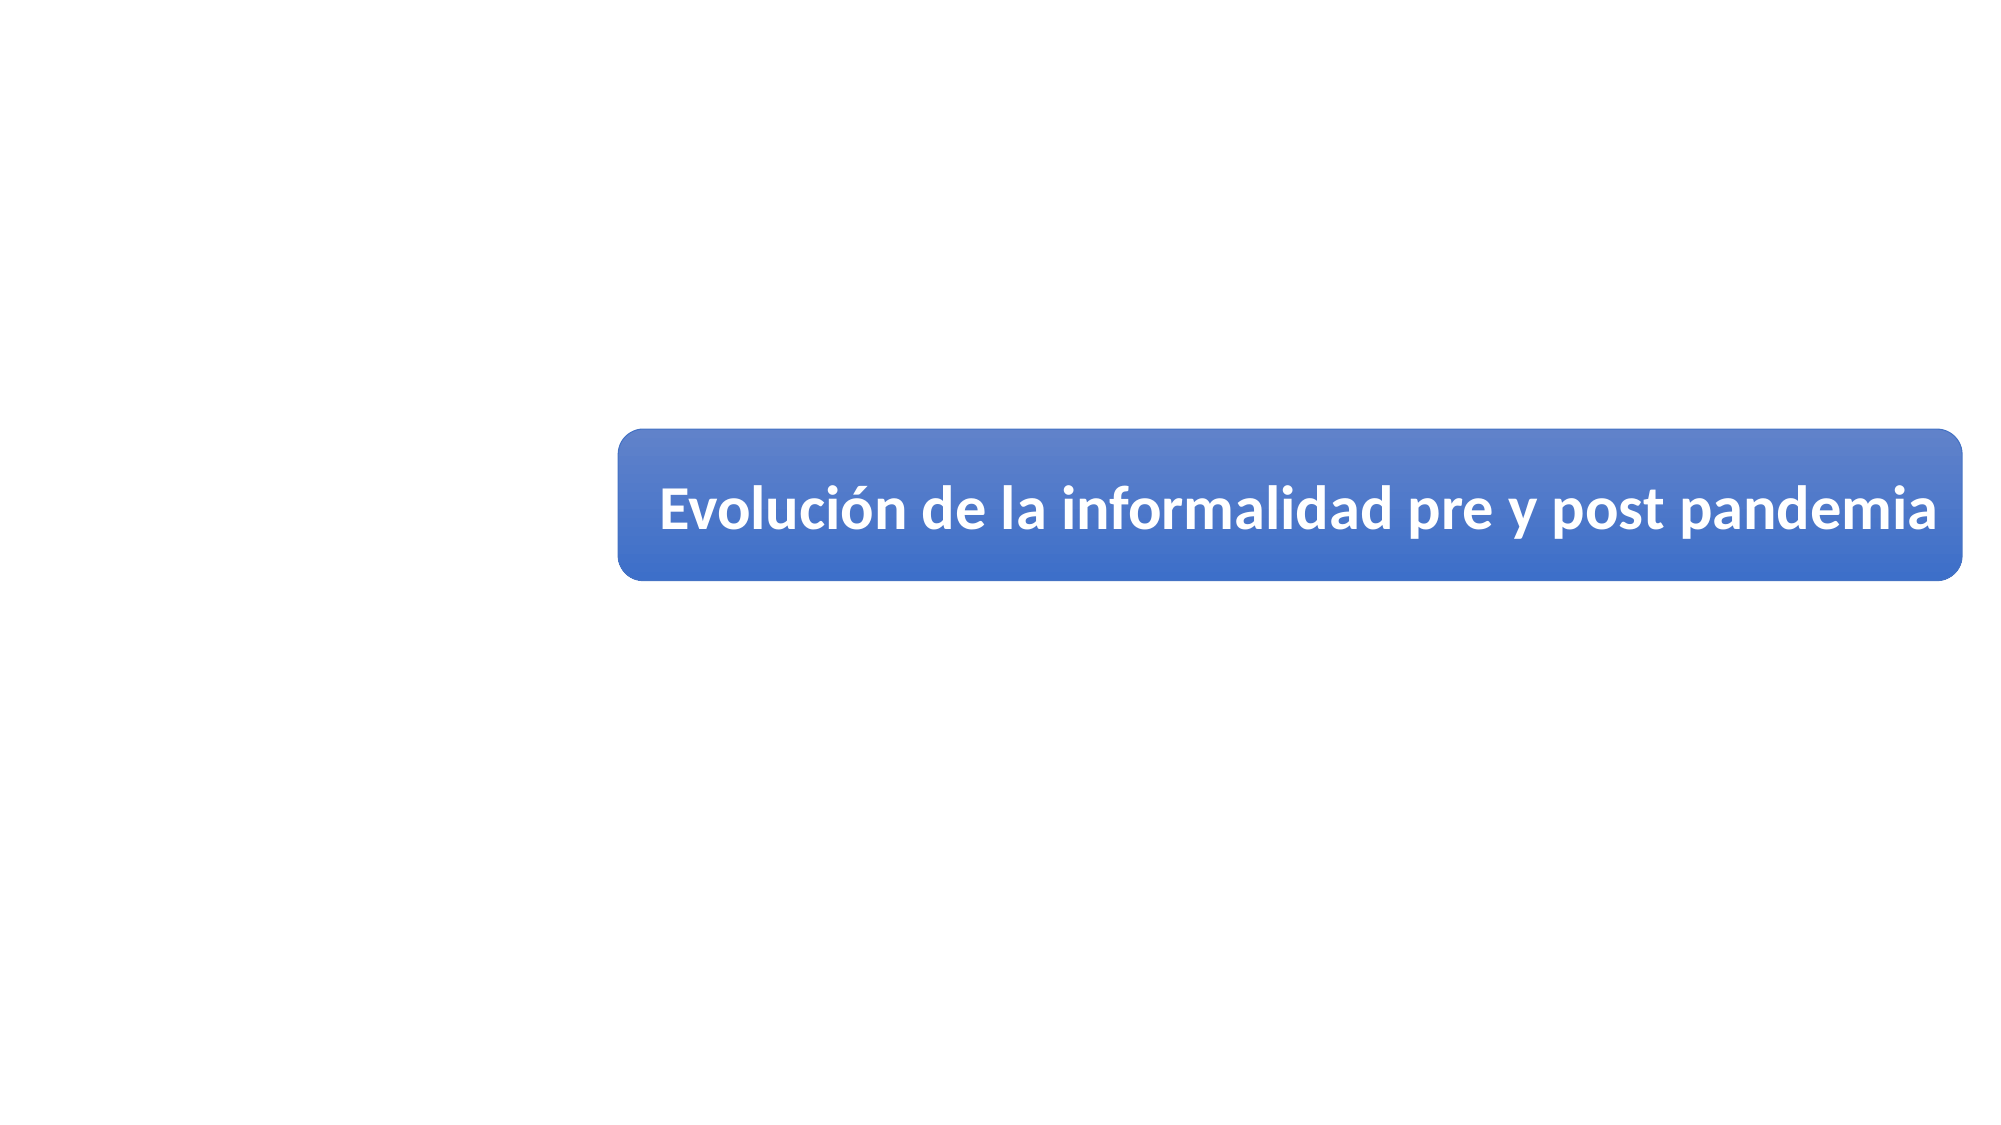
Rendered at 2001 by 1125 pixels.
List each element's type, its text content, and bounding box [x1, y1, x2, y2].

text_box Evolución de la informalidad pre y post pandemia [617, 428, 1963, 582]
